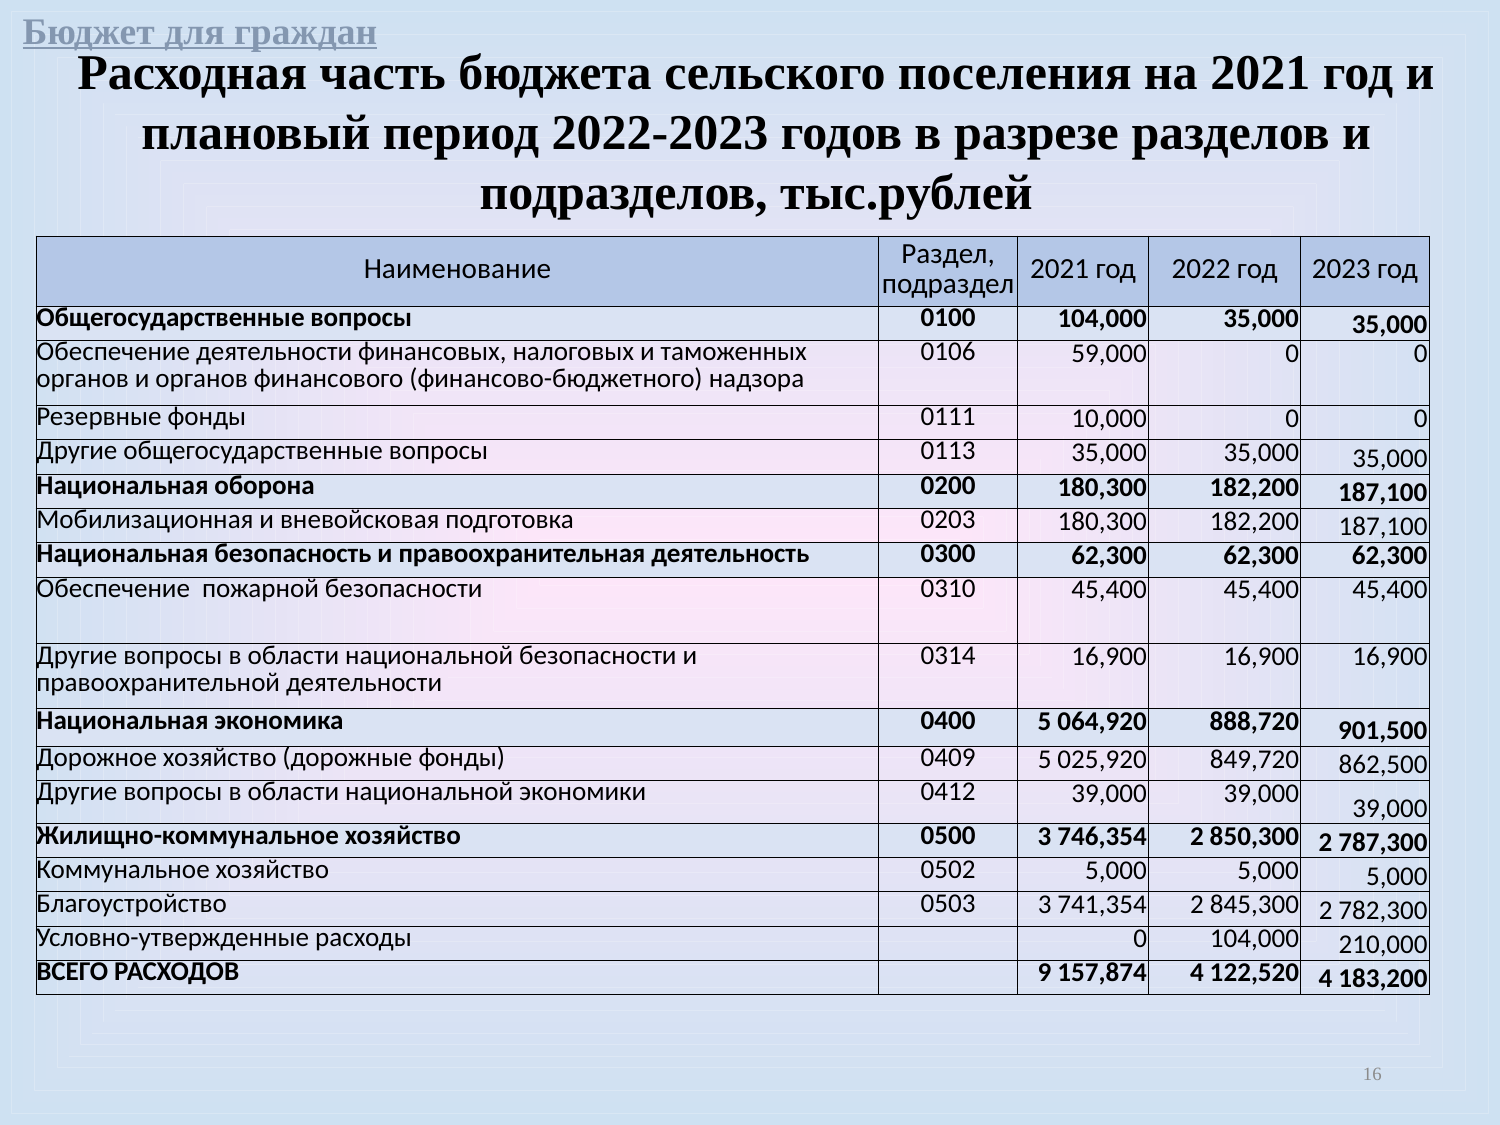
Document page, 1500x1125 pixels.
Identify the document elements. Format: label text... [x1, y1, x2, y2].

table_cell 35,000 [1149, 440, 1300, 474]
table_cell 2 787,300 [1301, 824, 1429, 857]
table_cell 9 157,874 [1018, 961, 1148, 994]
table_cell 182,200 [1149, 509, 1300, 542]
table_cell Национальная оборона [37, 475, 878, 508]
table_cell 0409 [879, 747, 1017, 780]
table_cell 187,100 [1301, 509, 1429, 542]
table_cell 16,900 [1149, 644, 1300, 708]
table_cell 0 [1301, 406, 1429, 439]
table_cell Условно-утвержденные расходы [37, 927, 878, 960]
table_header 2023 год [1301, 237, 1429, 306]
table_cell 3 746,354 [1018, 824, 1148, 857]
slide_number 16 [1059, 1042, 1397, 1103]
table_cell Национальная безопасность и правоохранительная деятельность [37, 543, 878, 577]
table_cell 0310 [879, 578, 1017, 643]
table_cell Другие вопросы в области национальной безопасности и правоохранительной деятельности [37, 644, 878, 708]
table_cell 849,720 [1149, 747, 1300, 780]
table_cell 0106 [879, 341, 1017, 405]
table_cell 35,000 [1301, 440, 1429, 474]
table_cell 62,300 [1149, 543, 1300, 577]
table_cell 0400 [879, 709, 1017, 746]
table_cell 0 [1301, 341, 1429, 405]
table_cell 16,900 [1301, 644, 1429, 708]
table_cell 0500 [879, 824, 1017, 857]
text_box Расходная часть бюджета сельского поселения на 2021 год и плановый период 2022-2023 годов в разрезе разделов и подразделов, тыс.рублей [6, 27, 1500, 227]
table_cell 0314 [879, 644, 1017, 708]
table_cell 5 064,920 [1018, 709, 1148, 746]
table_cell 39,000 [1018, 781, 1148, 823]
table_cell 104,000 [1149, 927, 1300, 960]
table_cell Национальная экономика [37, 709, 878, 746]
table_cell 39,000 [1301, 781, 1429, 823]
table_cell [879, 961, 1017, 994]
table_cell 35,000 [1301, 307, 1429, 340]
table_cell 187,100 [1301, 475, 1429, 508]
table_cell 0503 [879, 892, 1017, 926]
table_header Раздел, подраздел [879, 237, 1017, 306]
table_cell 0502 [879, 858, 1017, 891]
table_cell 35,000 [1149, 307, 1300, 340]
table_cell 901,500 [1301, 709, 1429, 746]
table_cell 888,720 [1149, 709, 1300, 746]
table_cell 16,900 [1018, 644, 1148, 708]
table_header 2022 год [1149, 237, 1300, 306]
table_cell 0 [1018, 927, 1148, 960]
table_cell 0412 [879, 781, 1017, 823]
table_cell ВСЕГО РАСХОДОВ [37, 961, 878, 994]
table_cell 0 [1149, 406, 1300, 439]
table_cell Резервные фонды [37, 406, 878, 439]
table_cell 59,000 [1018, 341, 1148, 405]
table_header 2021 год [1018, 237, 1148, 306]
table_cell 35,000 [1018, 440, 1148, 474]
table_cell 10,000 [1018, 406, 1148, 439]
table_cell 45,400 [1149, 578, 1300, 643]
table_cell 5 025,920 [1018, 747, 1148, 780]
table_cell Коммунальное хозяйство [37, 858, 878, 891]
table_cell 862,500 [1301, 747, 1429, 780]
table_cell 2 782,300 [1301, 892, 1429, 926]
table_cell 4 122,520 [1149, 961, 1300, 994]
table_cell Общегосударственные вопросы [37, 307, 878, 340]
table_cell Мобилизационная и вневойсковая подготовка [37, 509, 878, 542]
table_cell Другие общегосударственные вопросы [37, 440, 878, 474]
text_box Бюджет для граждан [8, 0, 393, 60]
table_cell 62,300 [1018, 543, 1148, 577]
table_cell 62,300 [1301, 543, 1429, 577]
table_cell 0111 [879, 406, 1017, 439]
table_cell 45,400 [1018, 578, 1148, 643]
table_cell 0113 [879, 440, 1017, 474]
table_cell 0100 [879, 307, 1017, 340]
table_cell Обеспечение пожарной безопасности [37, 578, 878, 643]
table_cell Жилищно-коммунальное хозяйство [37, 824, 878, 857]
table_cell Обеспечение деятельности финансовых, налоговых и таможенных органов и органов финансового (финансово-бюджетного) надзора [37, 341, 878, 405]
table_cell 0300 [879, 543, 1017, 577]
table_cell 104,000 [1018, 307, 1148, 340]
table_cell 5,000 [1018, 858, 1148, 891]
table_cell Дорожное хозяйство (дорожные фонды) [37, 747, 878, 780]
table_cell [879, 927, 1017, 960]
table_cell 210,000 [1301, 927, 1429, 960]
table_cell 0203 [879, 509, 1017, 542]
table_cell 5,000 [1301, 858, 1429, 891]
table_cell 45,400 [1301, 578, 1429, 643]
table_cell 5,000 [1149, 858, 1300, 891]
table_cell 4 183,200 [1301, 961, 1429, 994]
table_cell 0 [1149, 341, 1300, 405]
table_cell Другие вопросы в области национальной экономики [37, 781, 878, 823]
table_cell 180,300 [1018, 509, 1148, 542]
table_header Наименование [37, 237, 878, 306]
table_cell Благоустройство [37, 892, 878, 926]
table_cell 180,300 [1018, 475, 1148, 508]
table_cell 0200 [879, 475, 1017, 508]
table_cell 2 845,300 [1149, 892, 1300, 926]
table_cell 182,200 [1149, 475, 1300, 508]
table_cell 2 850,300 [1149, 824, 1300, 857]
table_cell 3 741,354 [1018, 892, 1148, 926]
table_cell 39,000 [1149, 781, 1300, 823]
